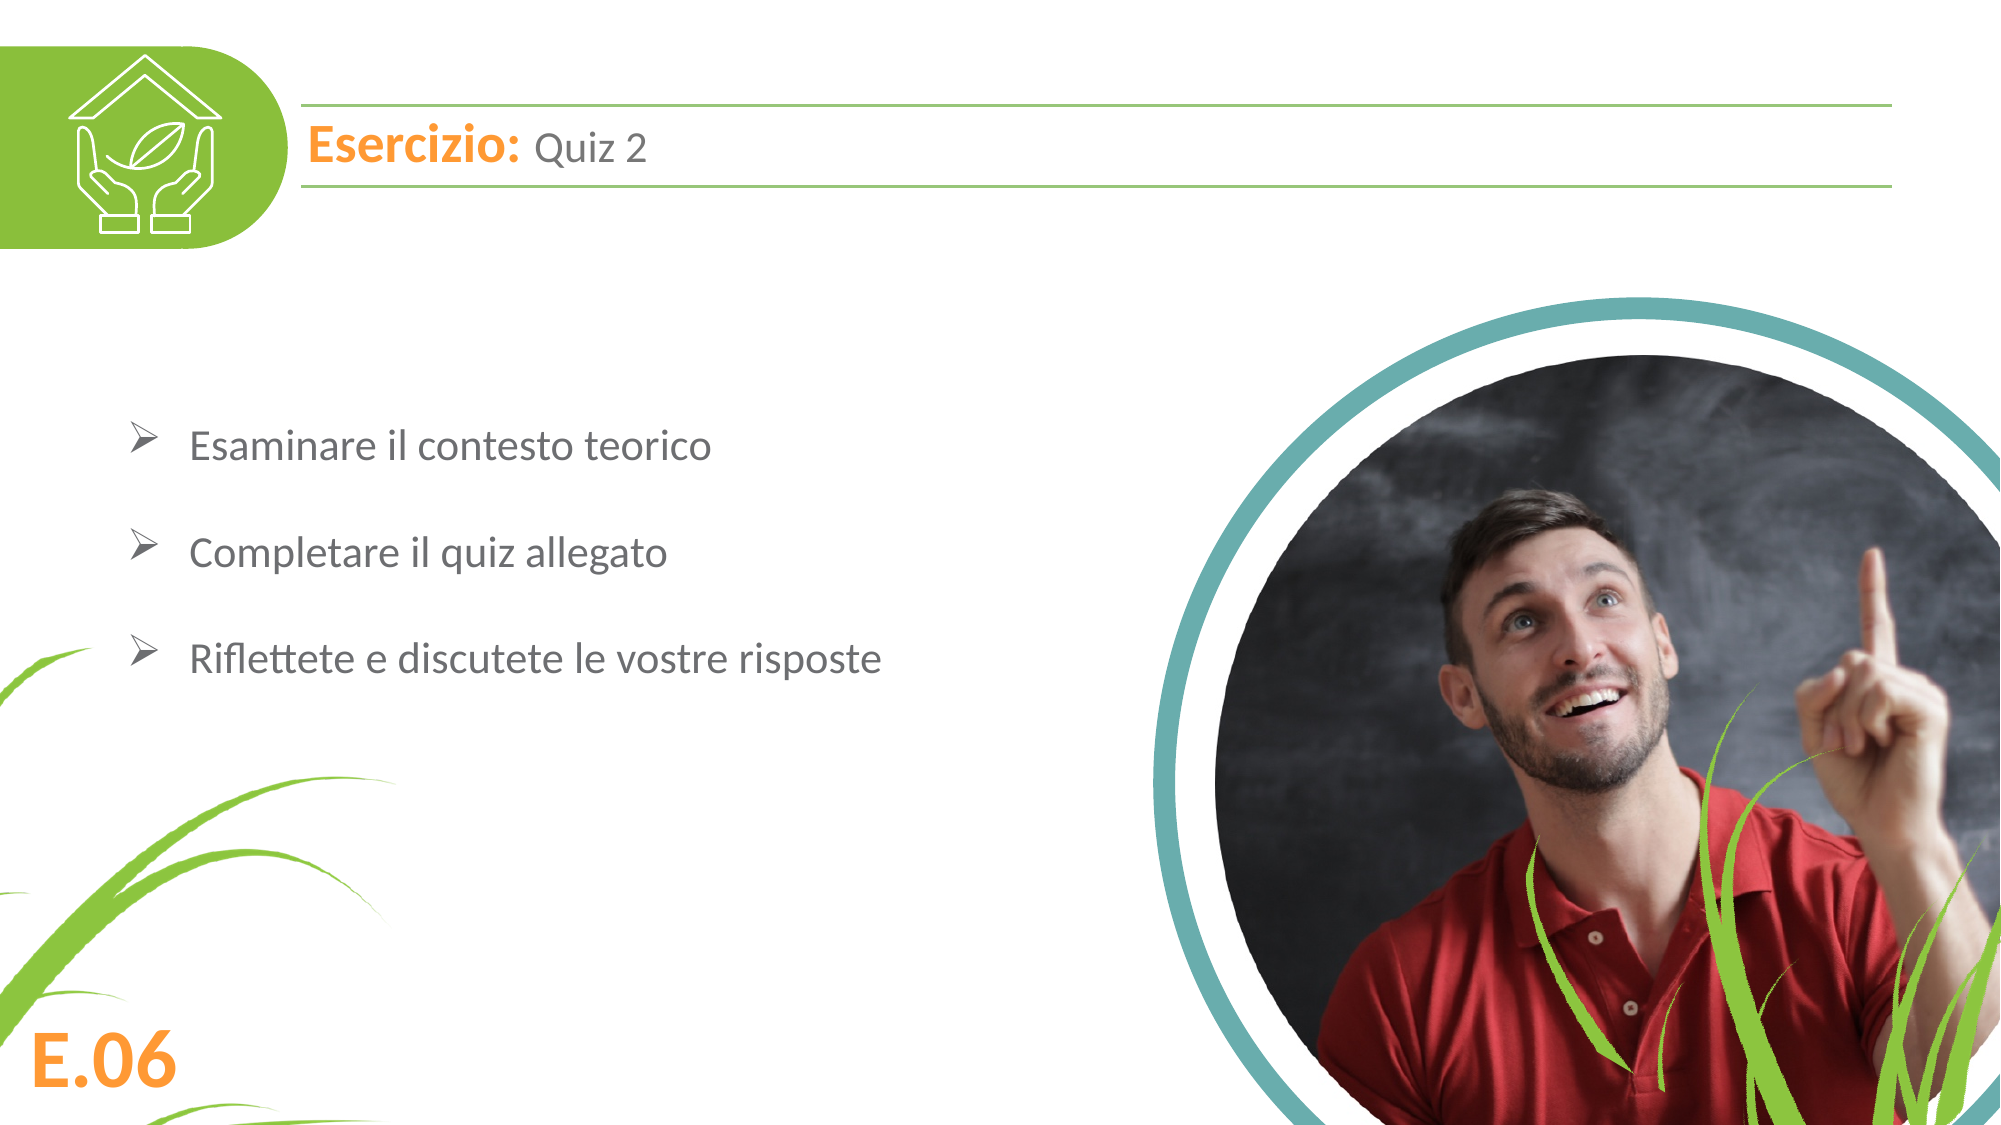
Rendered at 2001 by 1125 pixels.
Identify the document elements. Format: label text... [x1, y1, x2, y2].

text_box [68, 54, 222, 233]
list Esercizio: Quiz 2 [287, 77, 1893, 249]
picture [1214, 355, 2001, 1125]
text_box [0, 46, 288, 249]
list Esaminare il contesto teorico Completare il quiz allegato Riflettete e discutete le vostre risposte [106, 296, 1904, 998]
text_box [1433, 308, 1845, 355]
text_box [1164, 571, 1214, 995]
picture [0, 647, 443, 1125]
